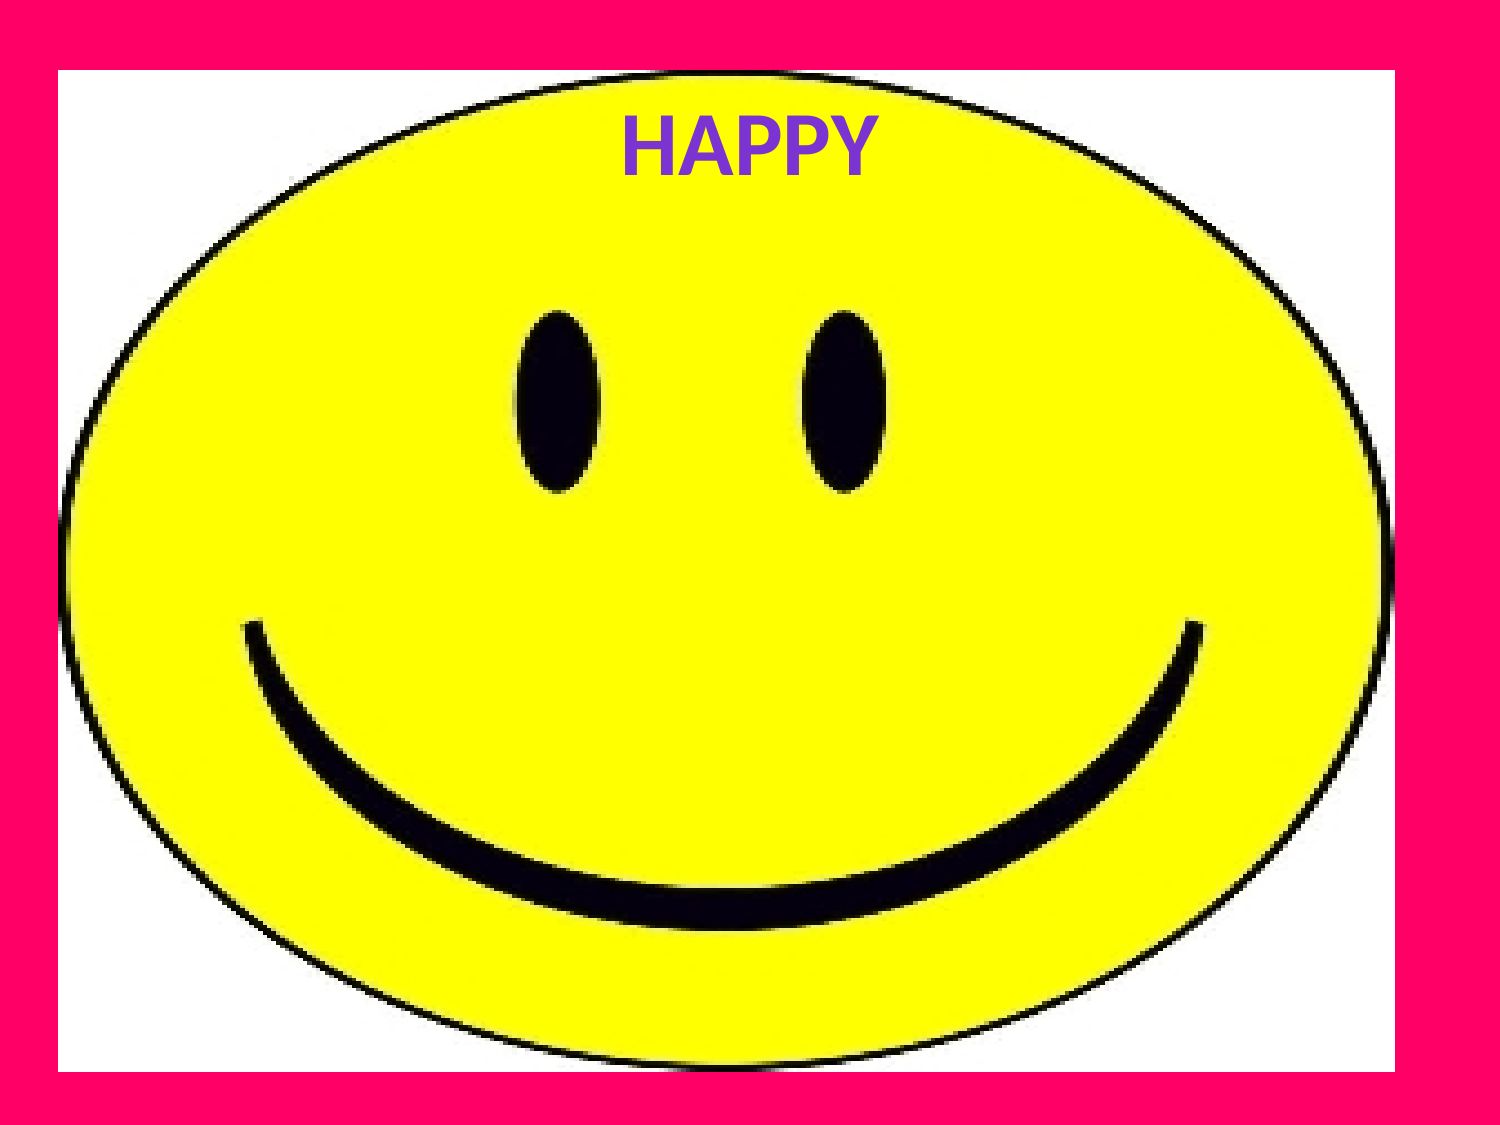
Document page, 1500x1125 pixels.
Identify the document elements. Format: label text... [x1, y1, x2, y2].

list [58, 70, 1395, 1072]
title Happy [75, 45, 1425, 233]
